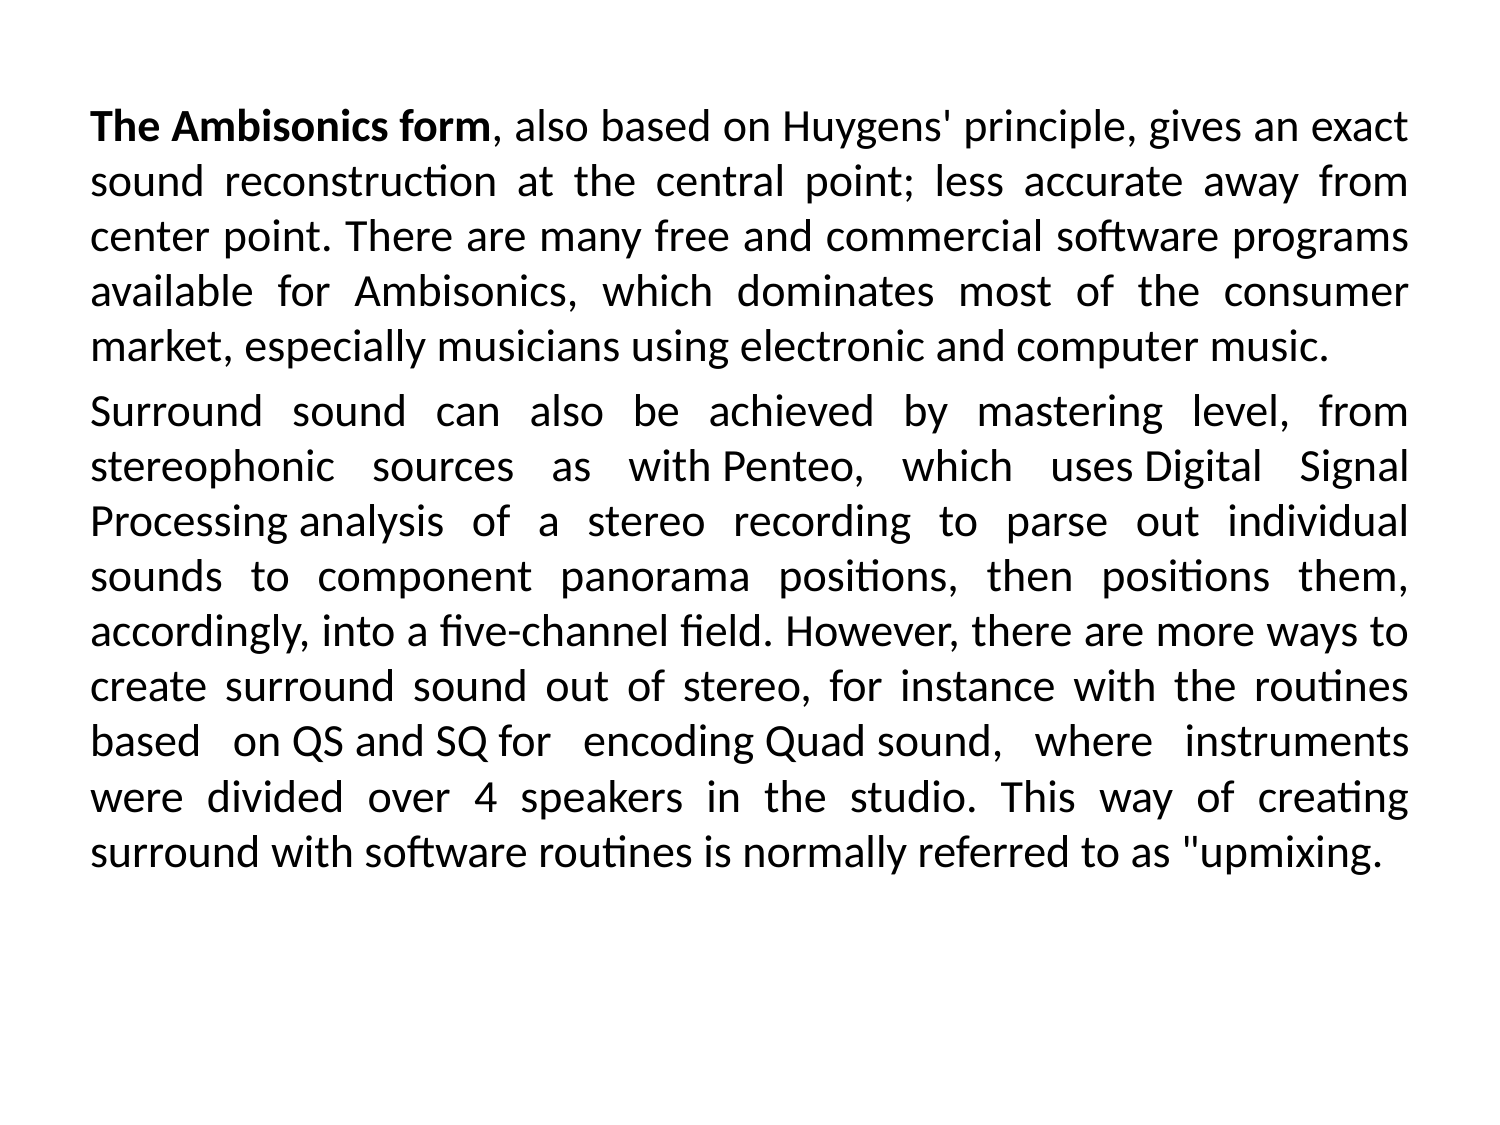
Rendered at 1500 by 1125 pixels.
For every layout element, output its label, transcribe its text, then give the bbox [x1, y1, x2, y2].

list The Ambisonics form, also based on Huygens' principle, gives an exact sound reconstruction at the central point; less accurate away from center point. There are many free and commercial software programs available for Ambisonics, which dominates most of the consumer market, especially musicians using electronic and computer music. Surround sound can also be achieved by mastering level, from stereophonic sources as with Penteo, which uses Digital Signal Processing analysis of a stereo recording to parse out individual sounds to component panorama positions, then positions them, accordingly, into a five-channel field. However, there are more ways to create surround sound out of stereo, for instance with the routines based on QS and SQ for encoding Quad sound, where instruments were divided over 4 speakers in the studio. This way of creating surround with software routines is normally referred to as "upmixing. [75, 87, 1425, 1005]
